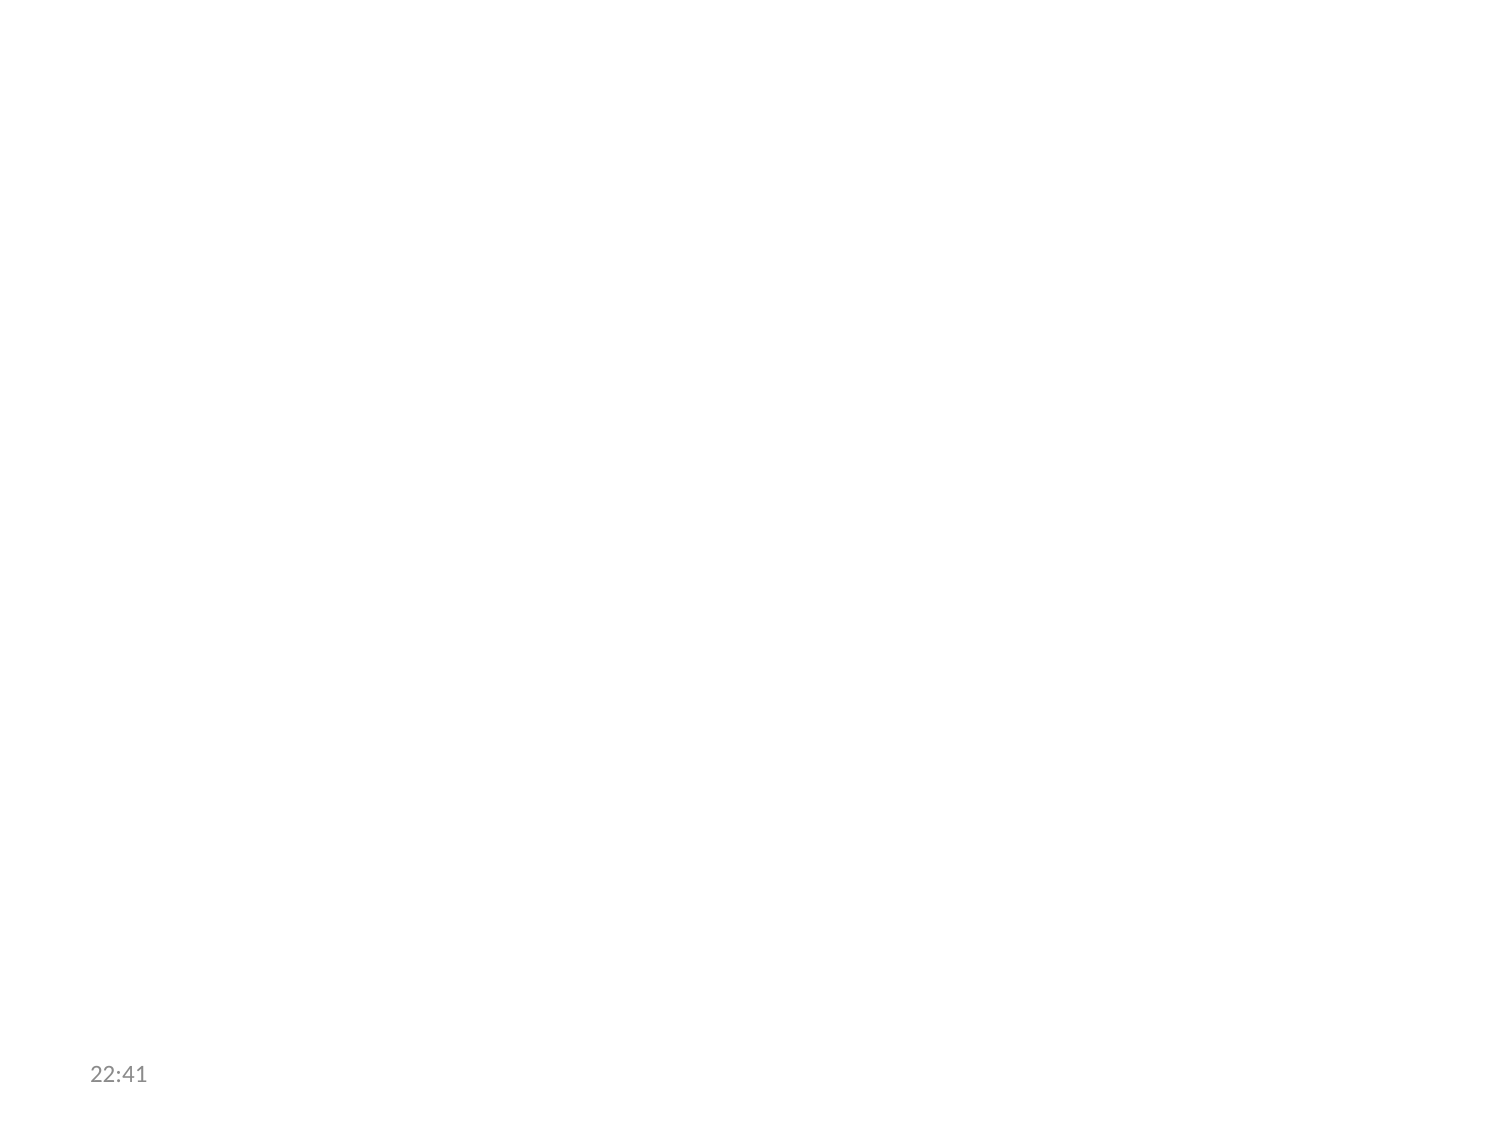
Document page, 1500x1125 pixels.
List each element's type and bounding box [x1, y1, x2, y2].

slide_number [75, 1042, 425, 1103]
